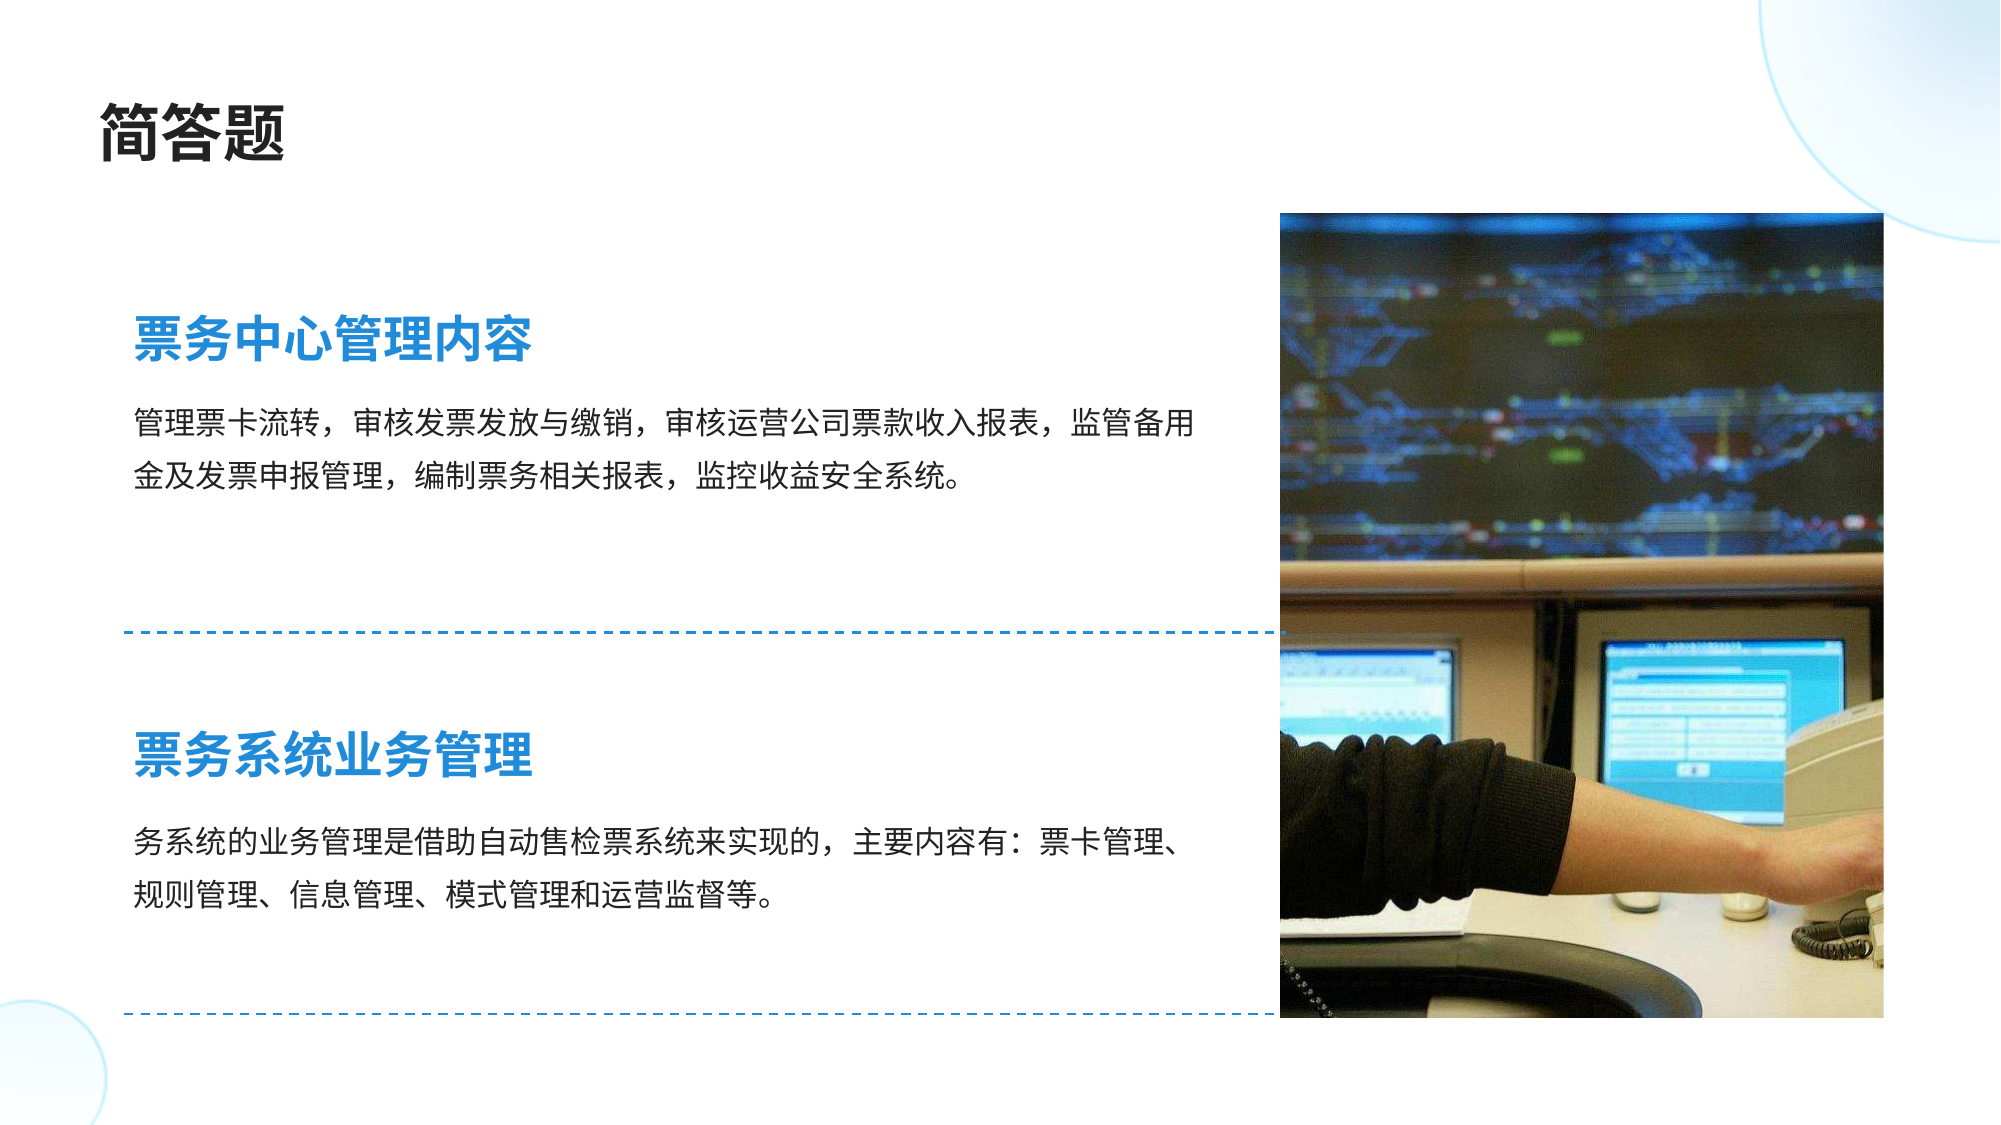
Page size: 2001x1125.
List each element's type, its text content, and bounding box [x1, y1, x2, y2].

picture [0, 0, 2001, 1125]
text_box 票务系统业务管理 [113, 679, 1218, 787]
text_box 票务中心管理内容 [113, 261, 1218, 368]
text_box 管理票卡流转，审核发票发放与缴销，审核运营公司票款收入报表，监管备用金及发票申报管理，编制票务相关报表，监控收益安全系统。 [113, 368, 1231, 586]
text_box 简答题 [78, 43, 1922, 189]
text_box 务系统的业务管理是借助自动售检票系统来实现的，主要内容有：票卡管理、规则管理、信息管理、模式管理和运营监督等。 [113, 787, 1231, 1005]
